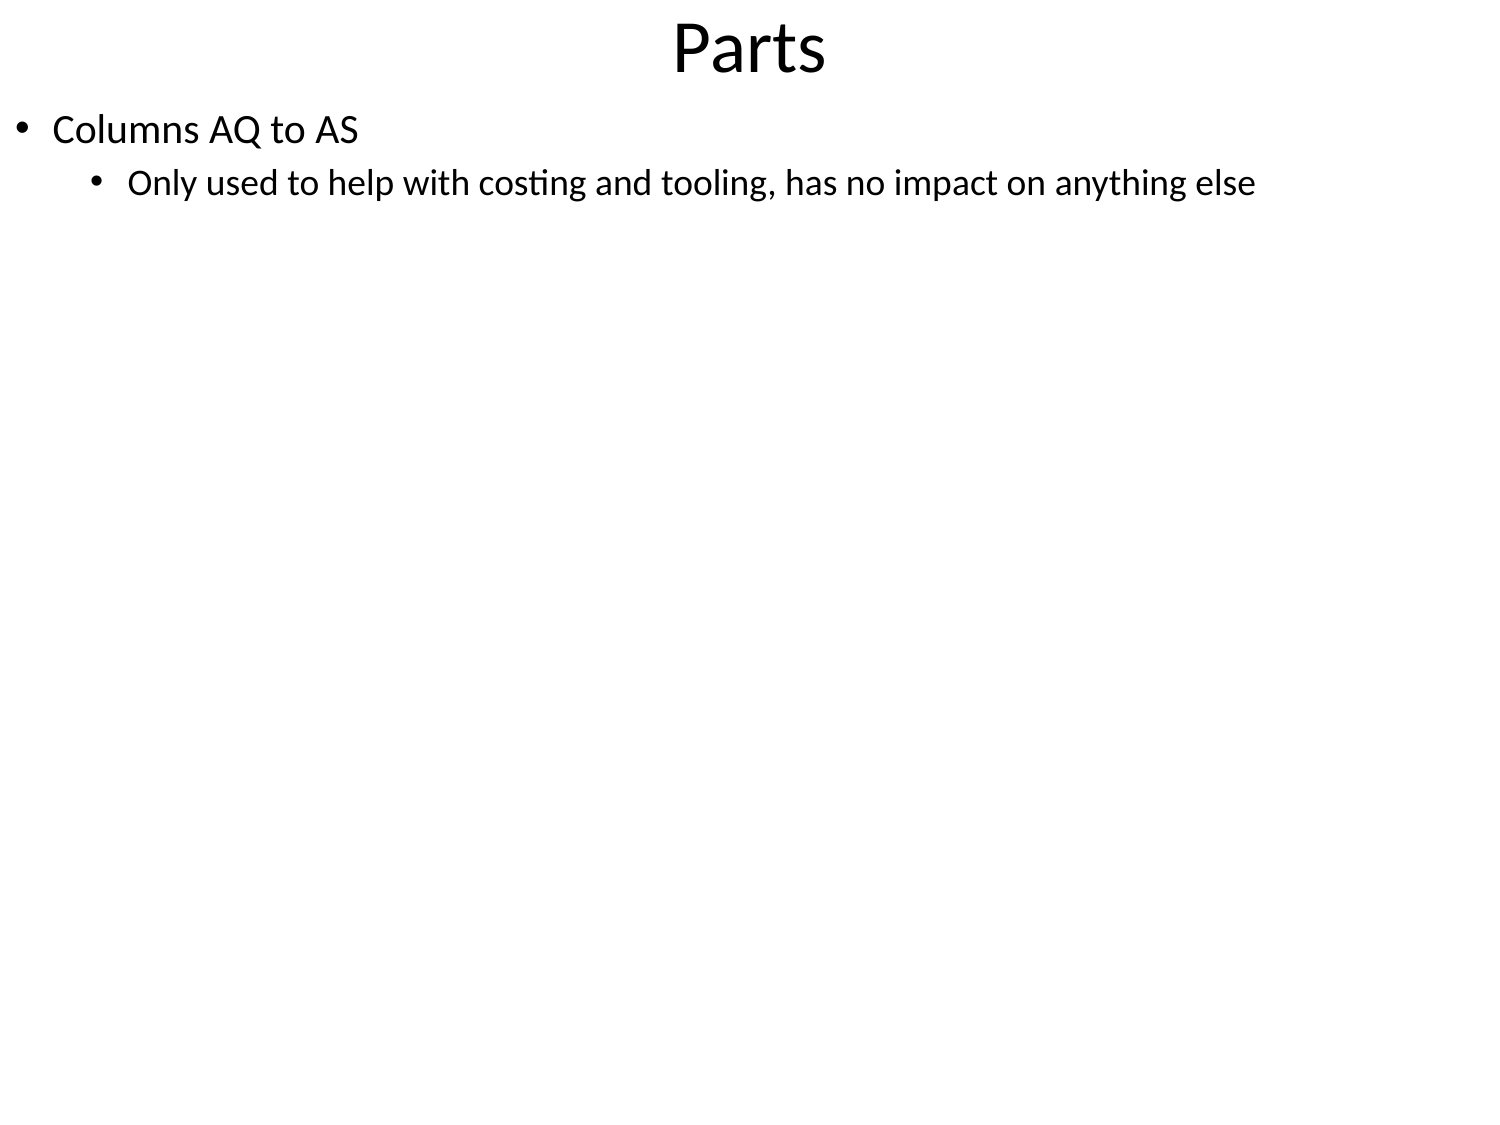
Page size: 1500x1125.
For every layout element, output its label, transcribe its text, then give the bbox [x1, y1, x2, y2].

list Columns AQ to AS Only used to help with costing and tooling, has no impact on anything else [0, 99, 1500, 1125]
title Parts [0, 0, 1500, 97]
